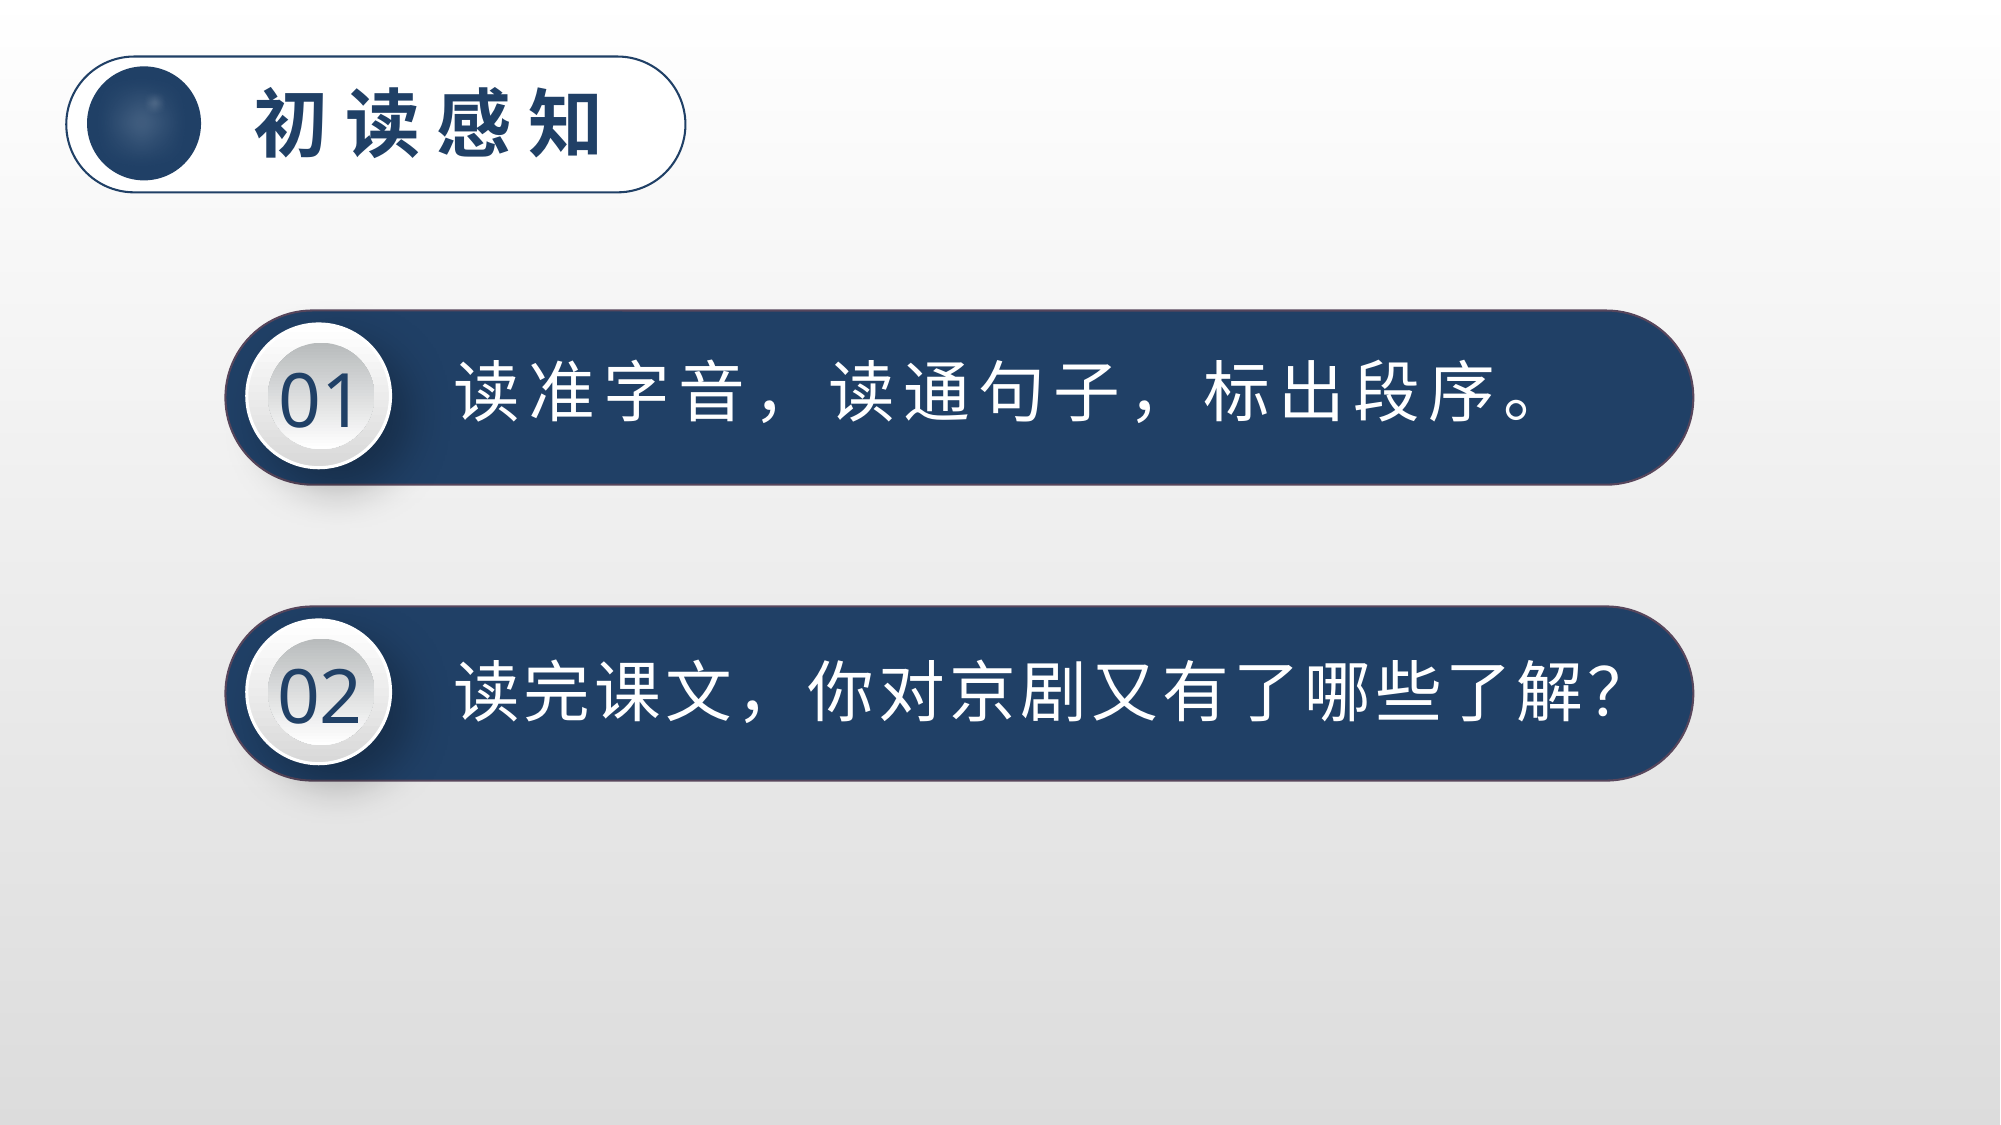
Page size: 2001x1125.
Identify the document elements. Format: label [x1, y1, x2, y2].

text_box [225, 606, 1694, 781]
text_box [225, 310, 1694, 485]
text_box [66, 53, 686, 193]
